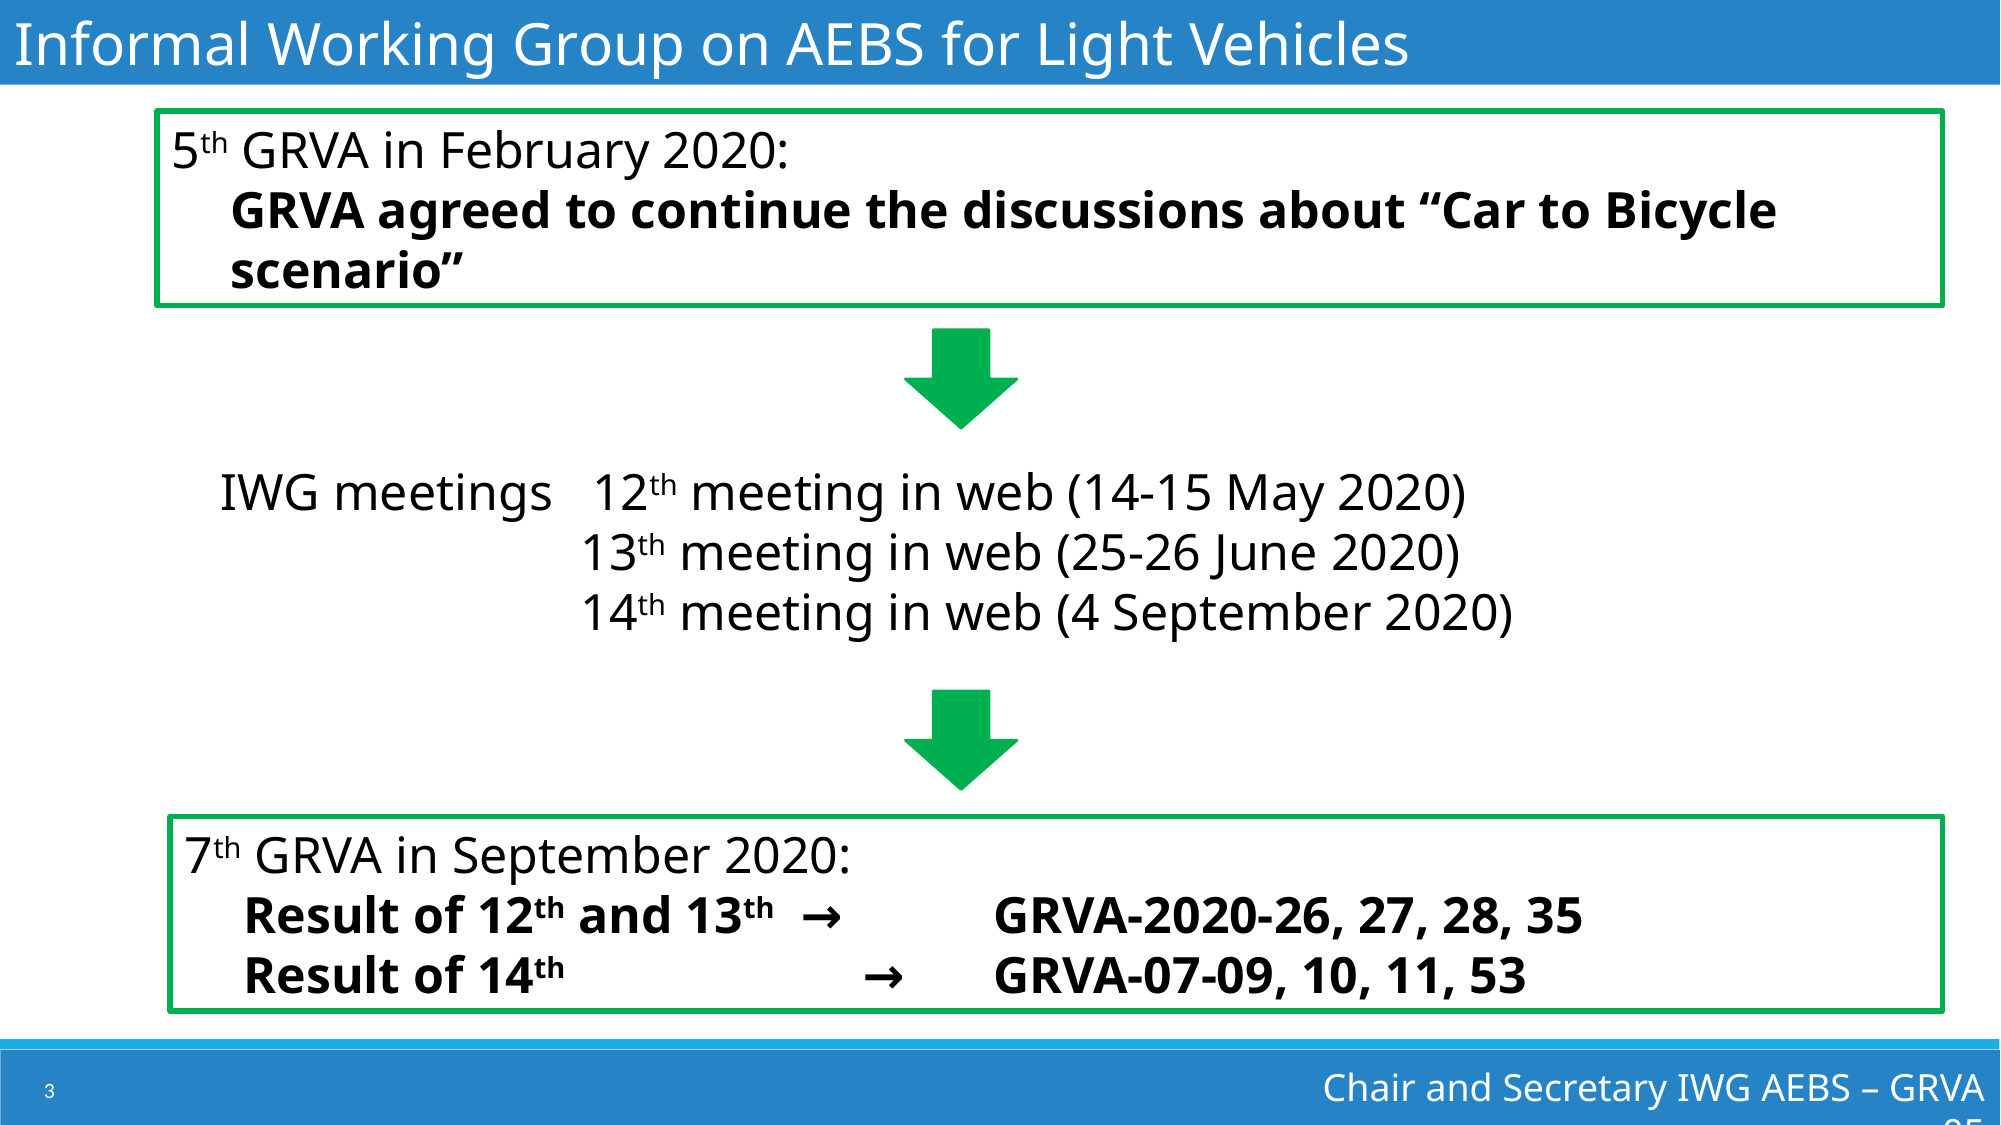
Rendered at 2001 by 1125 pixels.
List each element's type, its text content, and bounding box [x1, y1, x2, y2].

text_box Chair and Secretary IWG AEBS – GRVA 05 [1263, 1056, 2000, 1125]
text_box IWG meetings 12th meeting in web (14-15 May 2020) 13th meeting in web (25-26 June 2020) 14th meeting in web (4 September 2020) [206, 452, 1828, 648]
text_box 5th GRVA in February 2020: GRVA agreed to continue the discussions about “Car to Bicycle scenario” [157, 111, 1943, 306]
text_box Informal Working Group on AEBS for Light Vehicles [0, 0, 2000, 85]
text_box 7th GRVA in September 2020: Result of 12th and 13th → GRVA-2020-26, 27, 28, 35 Result of 14th → GRVA-07-09, 10, 11, 53 [170, 816, 1943, 1011]
text_box [904, 689, 1019, 791]
text_box [904, 328, 1019, 430]
slide_number 3 [0, 1059, 70, 1120]
